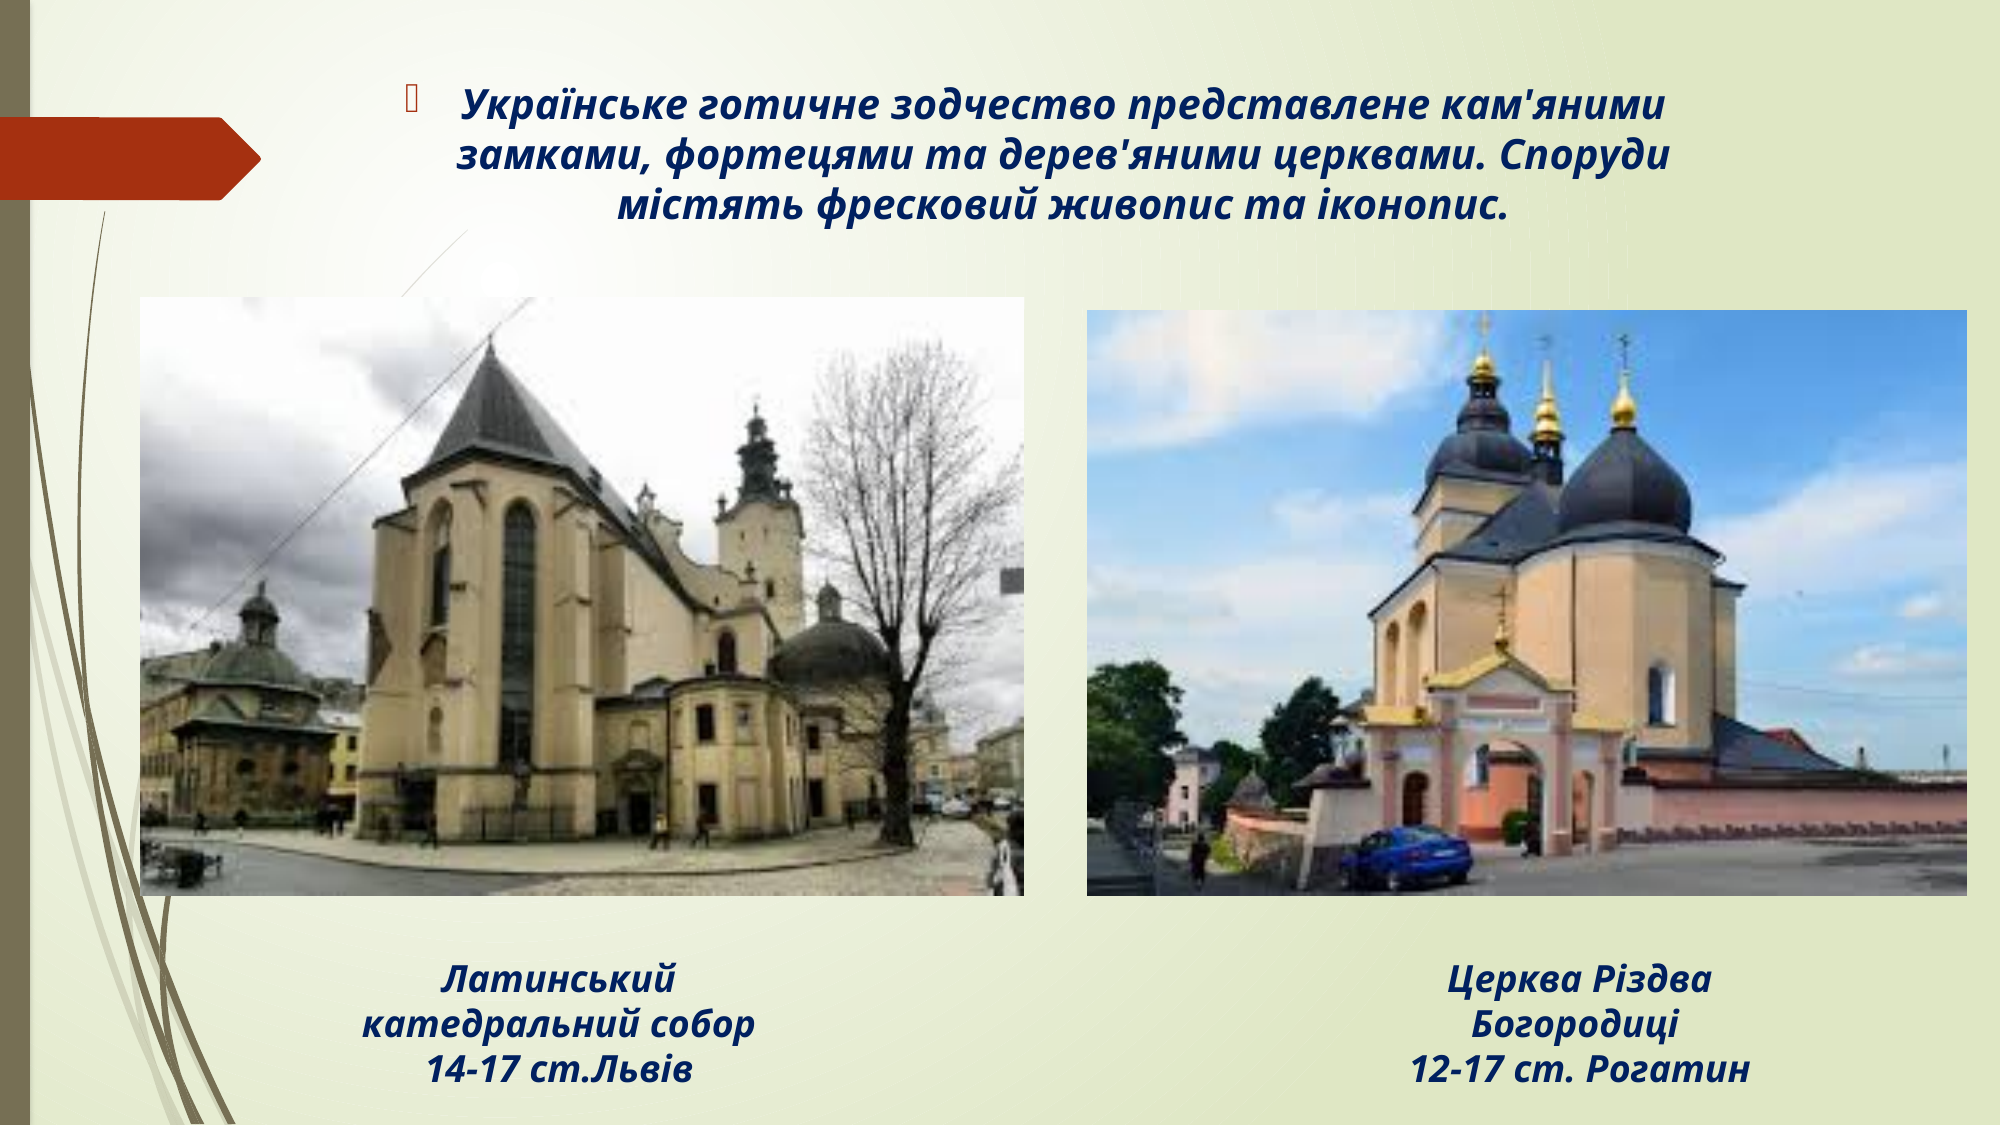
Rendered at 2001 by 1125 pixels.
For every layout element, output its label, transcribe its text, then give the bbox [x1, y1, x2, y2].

picture [140, 297, 1024, 896]
picture [1087, 310, 1967, 896]
list Українське готичне зодчество представлене кам'яними замками, фортецями та дерев'яними церквами. Споруди містять фресковий живопис та іконопис. [304, 70, 1767, 246]
text_box Церква Різдва Богородиці 12-17 ст. Рогатин [1393, 947, 1767, 1098]
text_box Латинський катедральний собор 14-17 ст.Львів [315, 947, 803, 1098]
